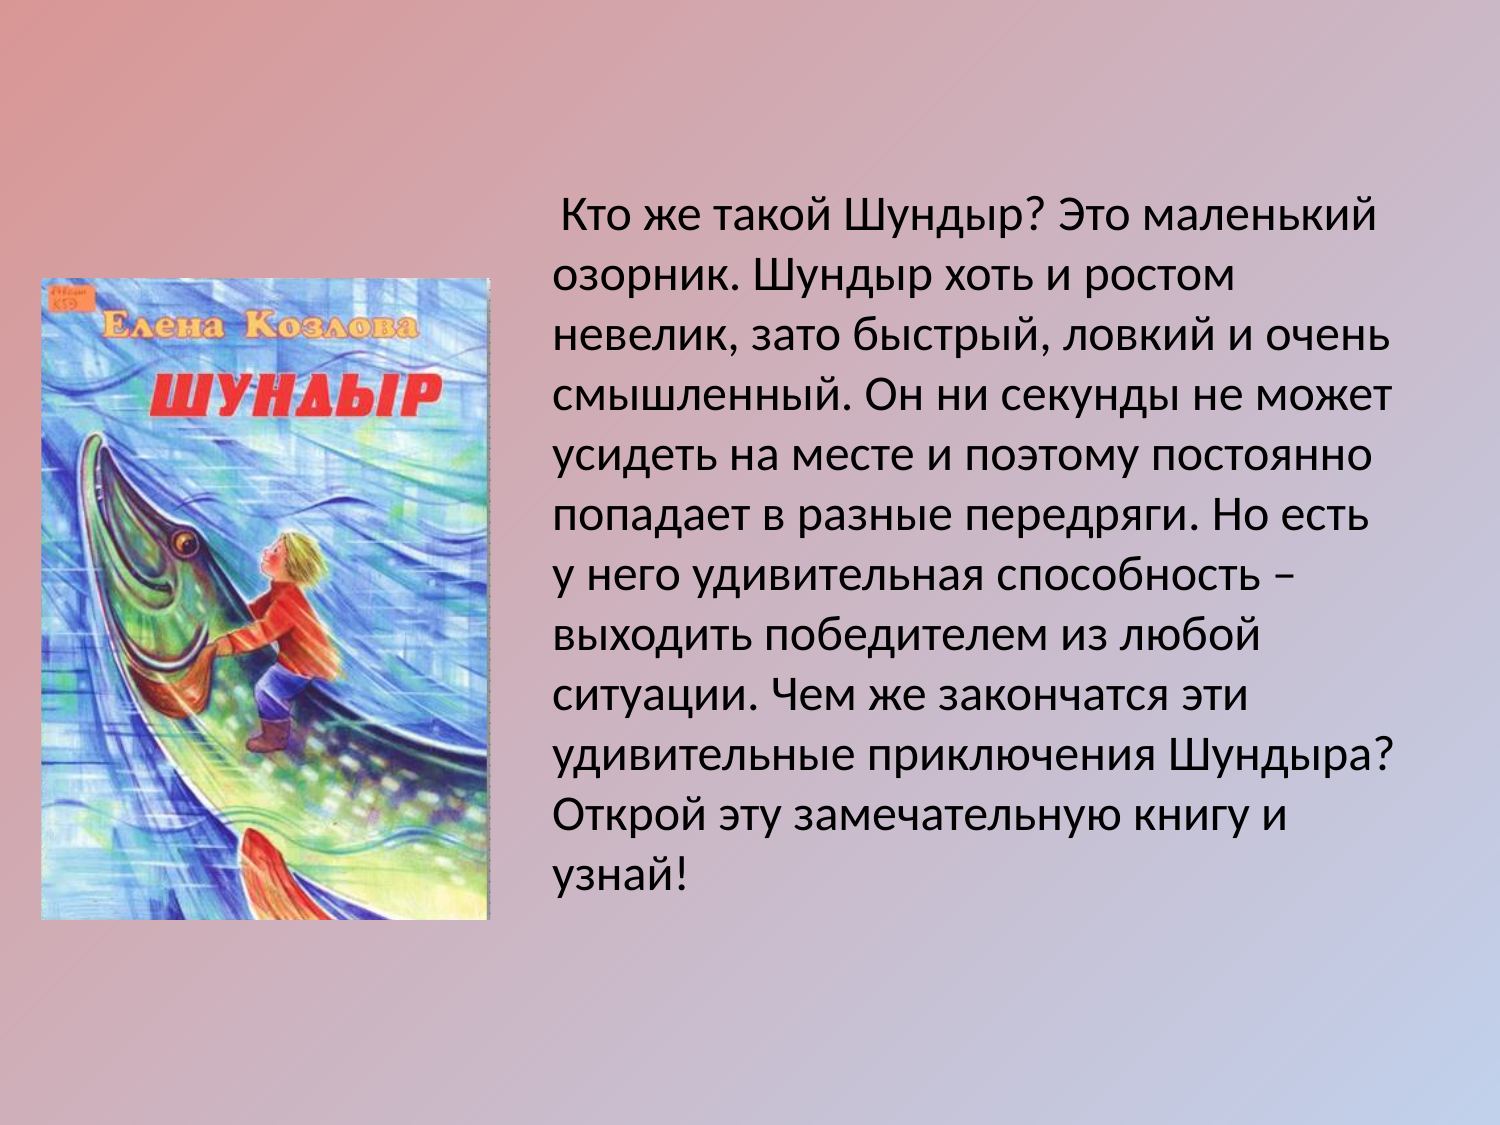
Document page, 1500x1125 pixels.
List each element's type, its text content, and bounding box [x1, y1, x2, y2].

text_box Кто же такой Шундыр? Это маленький озорник. Шундыр хоть и ростом невелик, зато быстрый, ловкий и очень смышленный. Он ни секунды не может усидеть на месте и поэтому постоянно попадает в разные передряги. Но есть у него удивительная способность – выходить победителем из любой ситуации. Чем же закончатся эти удивительные приключения Шундыра? Открой эту замечательную книгу и узнай! [537, 172, 1412, 908]
picture [40, 278, 491, 921]
